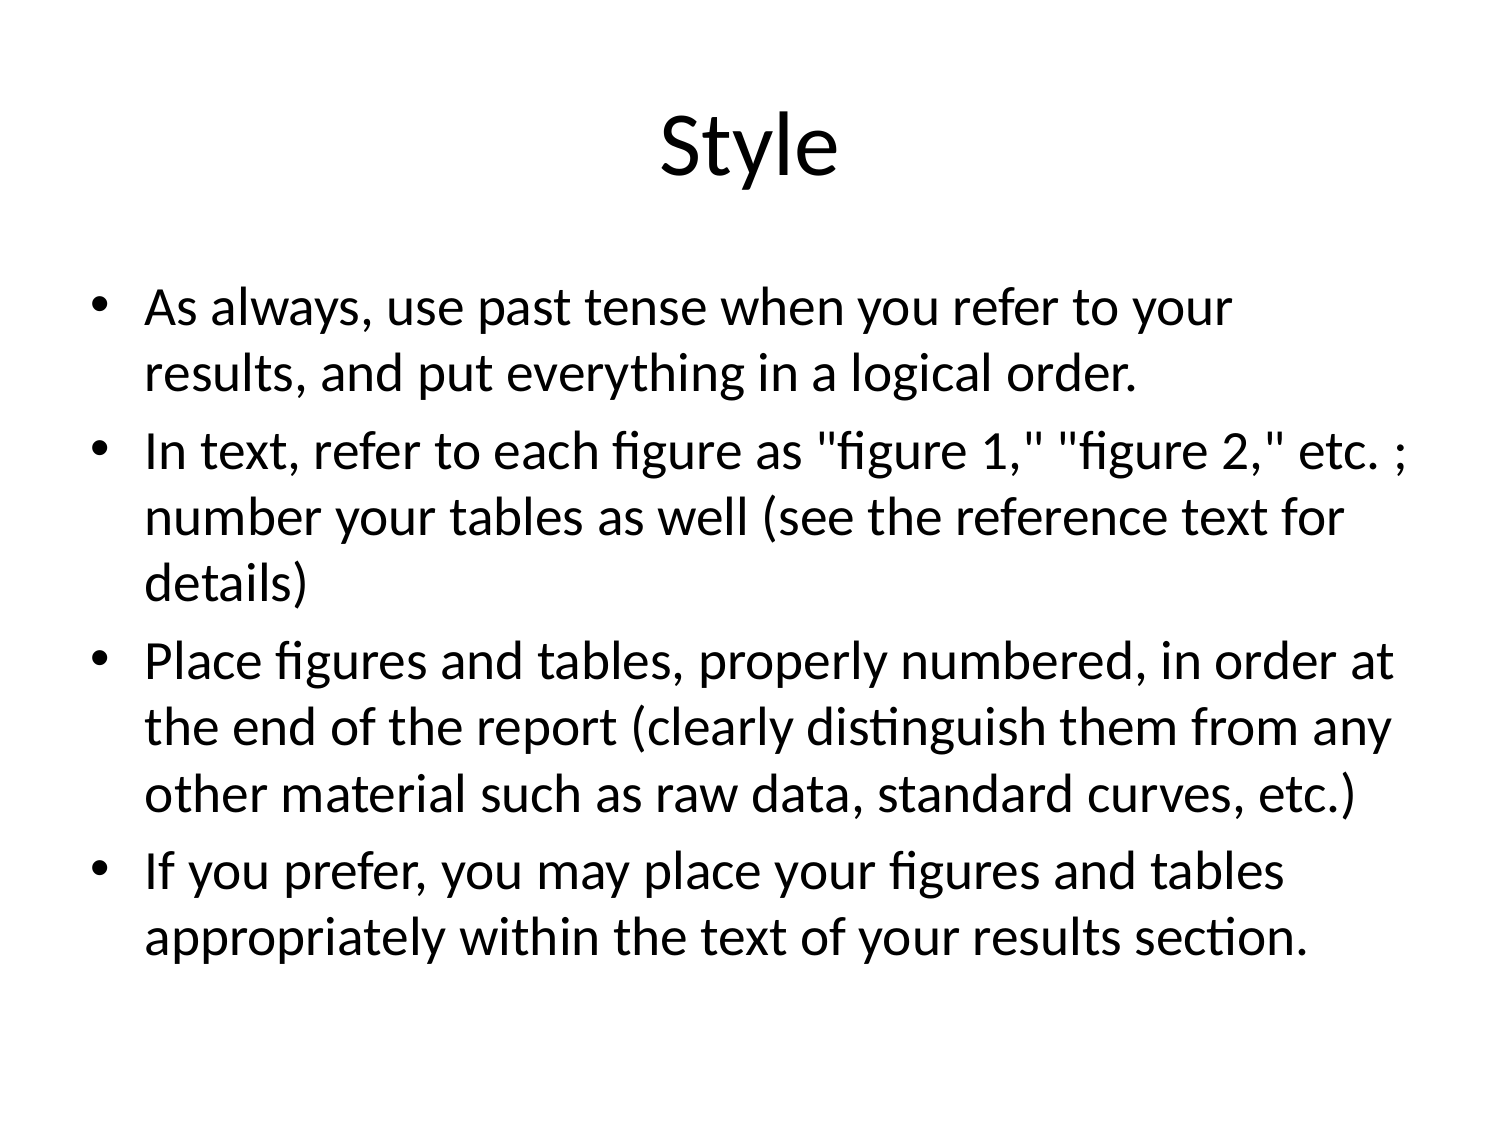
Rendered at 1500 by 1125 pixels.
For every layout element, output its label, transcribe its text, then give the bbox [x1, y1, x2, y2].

list As always, use past tense when you refer to your results, and put everything in a logical order. In text, refer to each figure as "figure 1," "figure 2," etc. ; number your tables as well (see the reference text for details) Place figures and tables, properly numbered, in order at the end of the report (clearly distinguish them from any other material such as raw data, standard curves, etc.) If you prefer, you may place your figures and tables appropriately within the text of your results section. [75, 262, 1425, 1005]
title Style [75, 45, 1425, 233]
